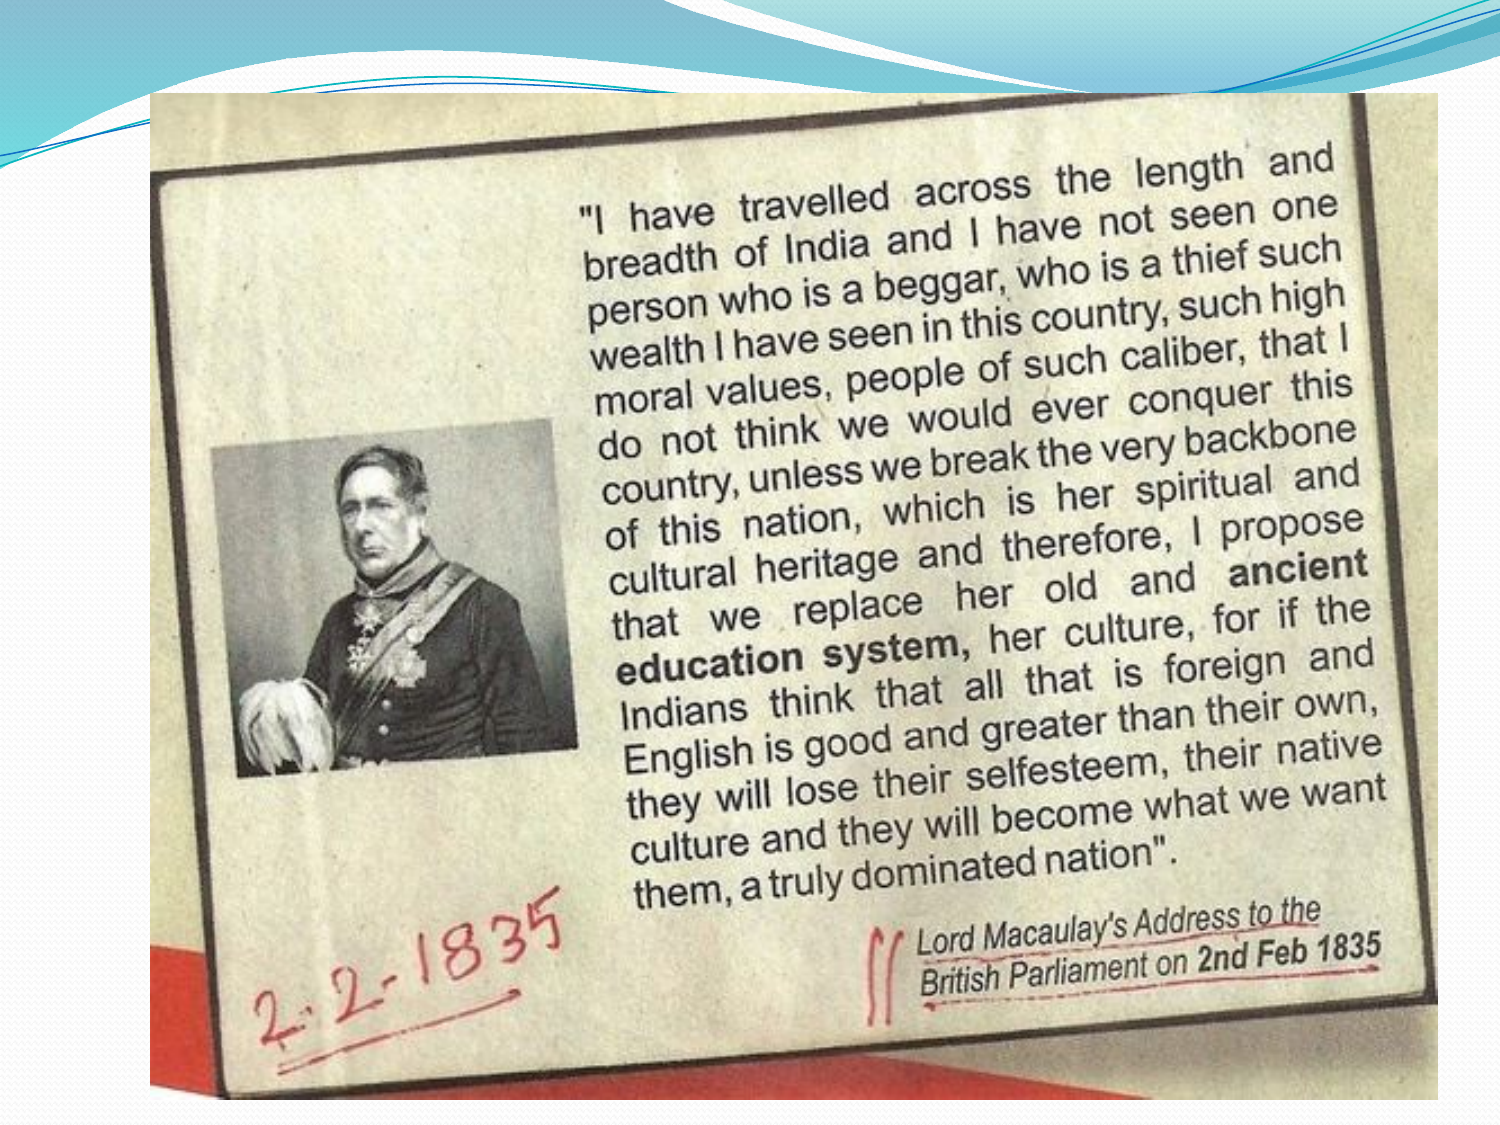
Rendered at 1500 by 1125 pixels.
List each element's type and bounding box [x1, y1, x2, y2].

picture [149, 93, 1438, 1100]
